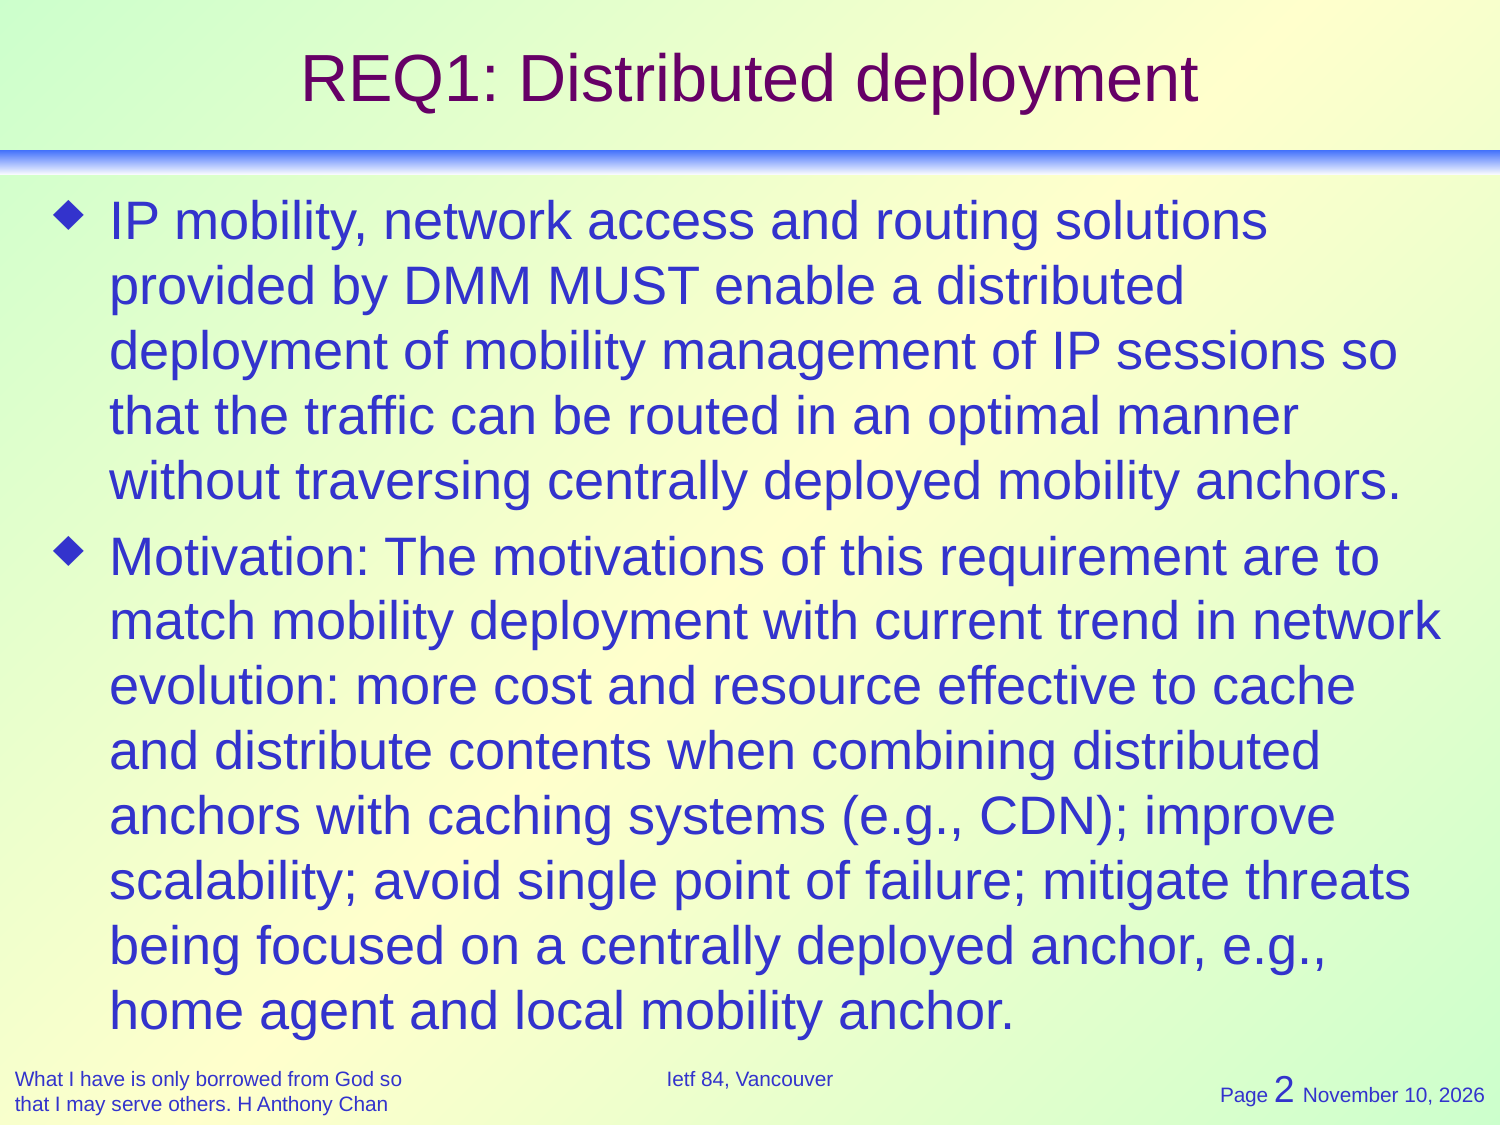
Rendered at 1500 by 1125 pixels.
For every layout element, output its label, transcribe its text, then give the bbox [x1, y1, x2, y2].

title REQ1: Distributed deployment [0, 0, 1500, 151]
list IP mobility, network access and routing solutions provided by DMM MUST enable a distributed deployment of mobility management of IP sessions so that the traffic can be routed in an optimal manner without traversing centrally deployed mobility anchors. Motivation: The motivations of this requirement are to match mobility deployment with current trend in network evolution: more cost and resource effective to cache and distribute contents when combining distributed anchors with caching systems (e.g., CDN); improve scalability; avoid single point of failure; mitigate threats being focused on a centrally deployed anchor, e.g., home agent and local mobility anchor. [37, 177, 1463, 1059]
